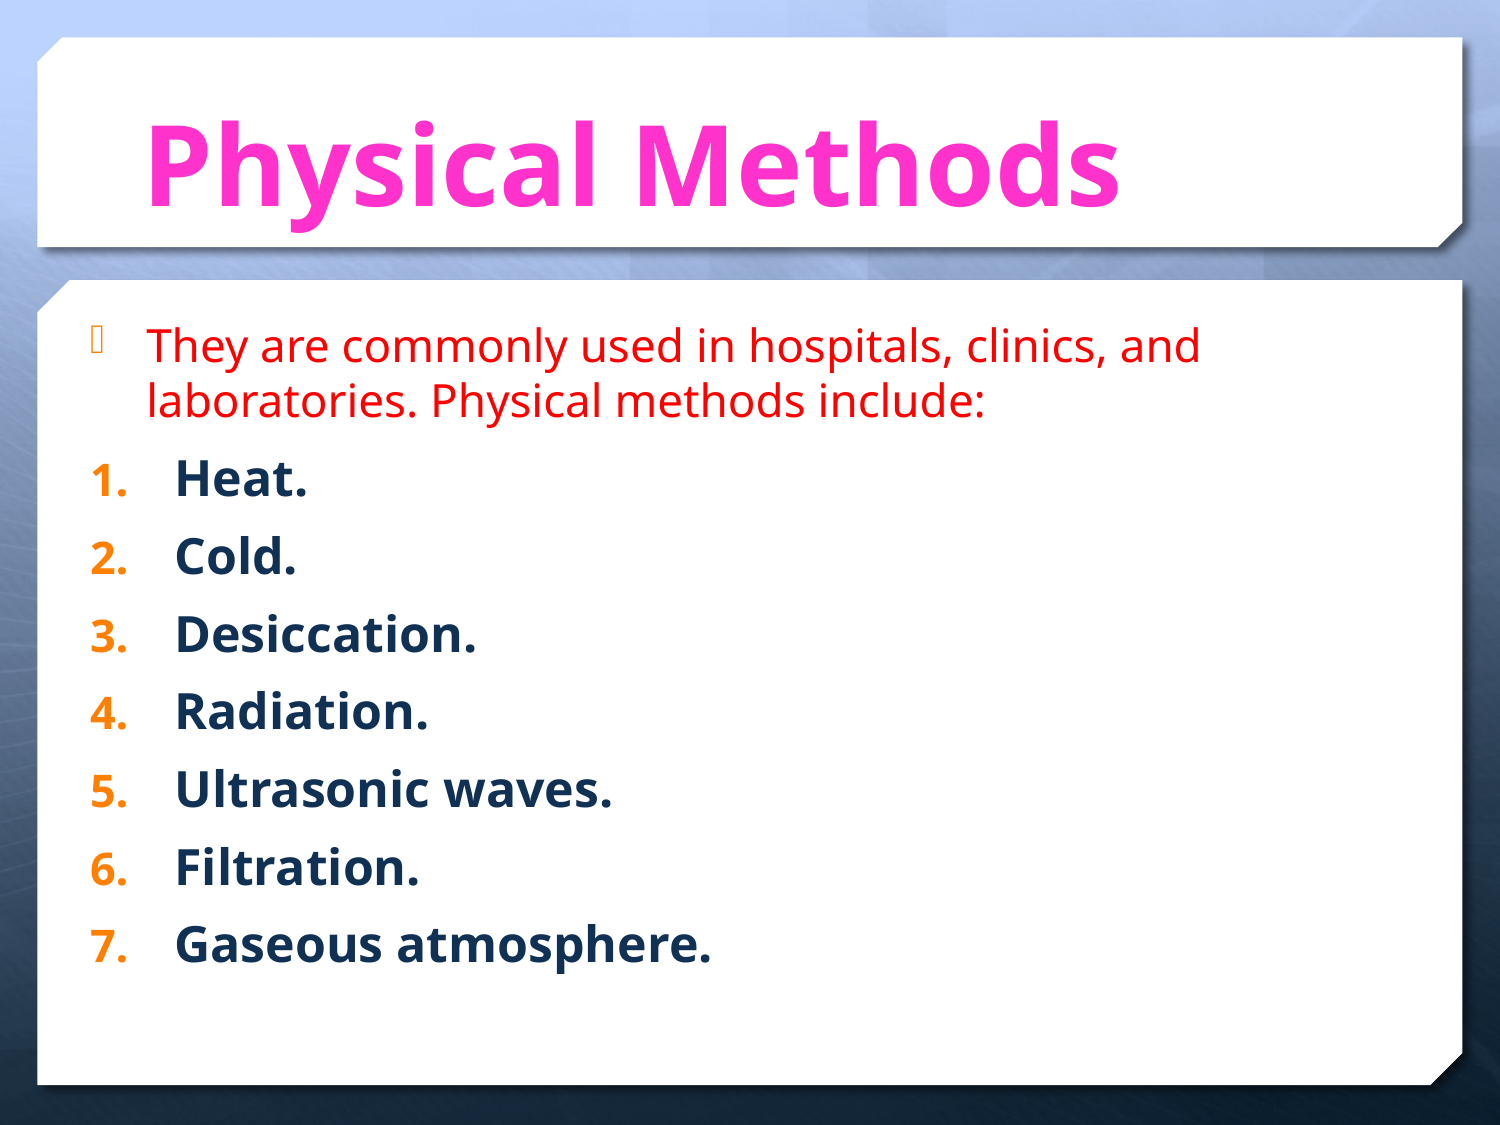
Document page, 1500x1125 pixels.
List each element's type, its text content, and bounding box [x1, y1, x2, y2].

title Physical Methods [127, 48, 1372, 236]
list They are commonly used in hospitals, clinics, and laboratories. Physical methods include: Heat. Cold. Desiccation. Radiation. Ultrasonic waves. Filtration. Gaseous atmosphere. [75, 309, 1425, 1055]
